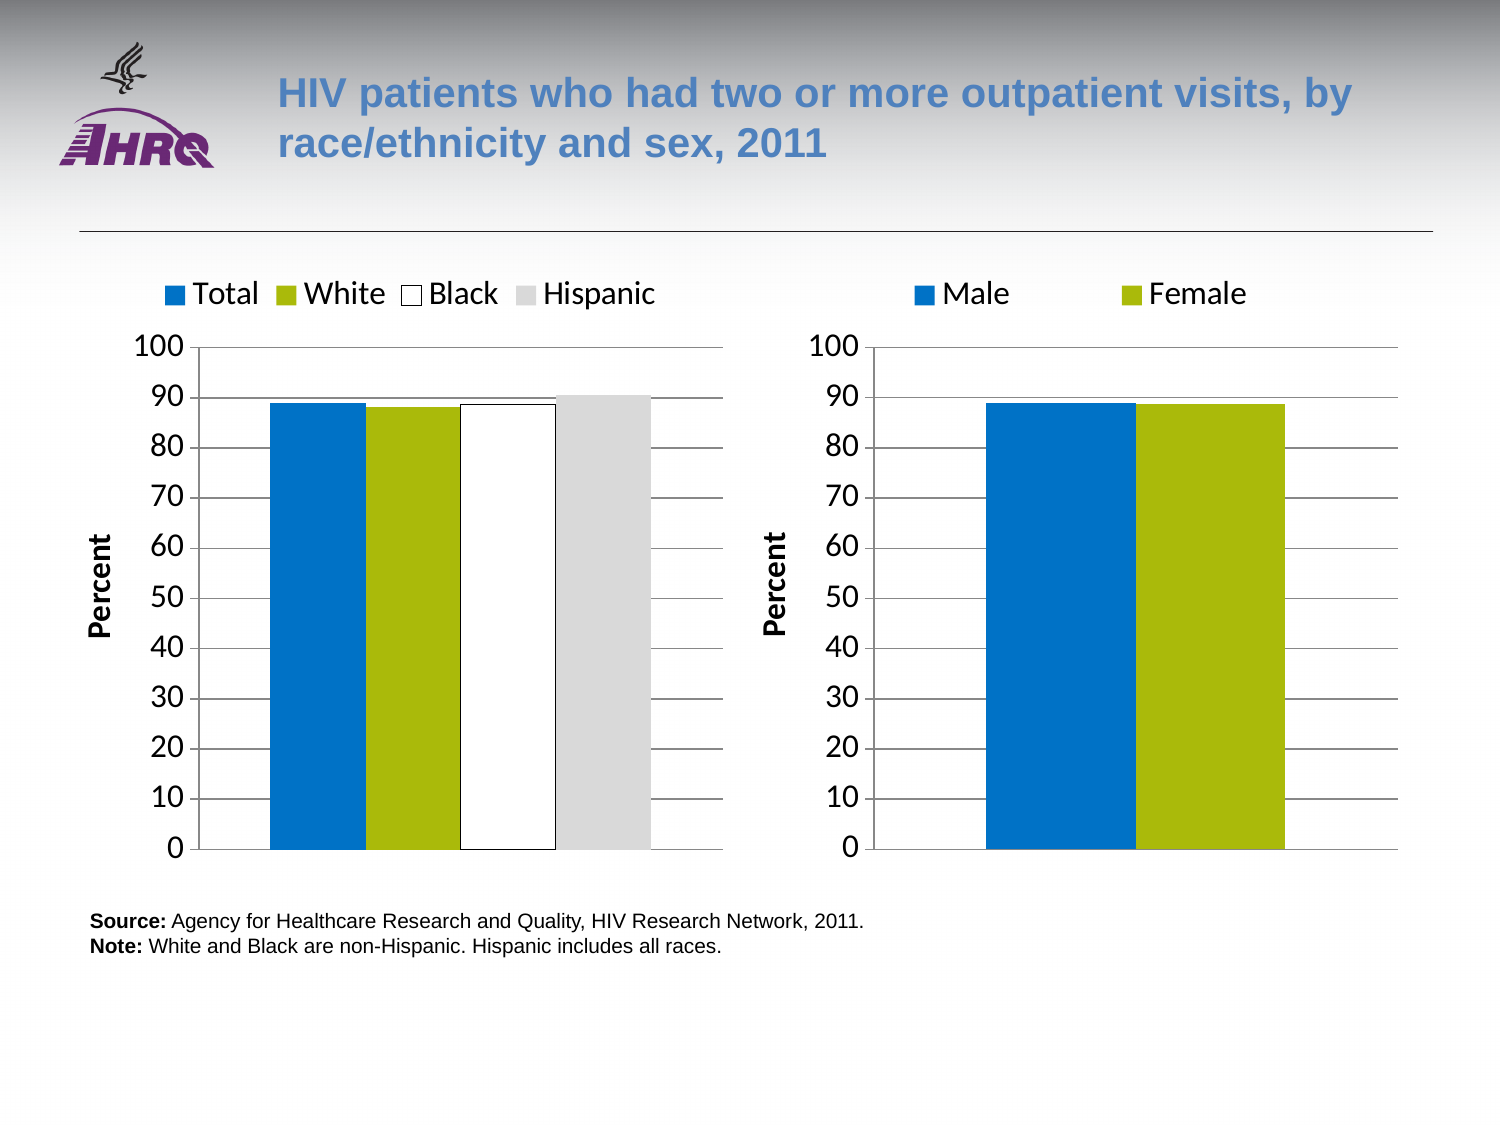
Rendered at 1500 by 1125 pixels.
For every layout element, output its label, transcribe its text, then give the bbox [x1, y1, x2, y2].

picture [0, 0, 1500, 1125]
text_box Source: Agency for Healthcare Research and Quality, HIV Research Network, 2011. Note: White and Black are non-Hispanic. Hispanic includes all races. [74, 907, 1425, 965]
chart [74, 254, 1426, 901]
title HIV patients who had two or more outpatient visits, by race/ethnicity and sex, 2011 [262, 45, 1425, 188]
